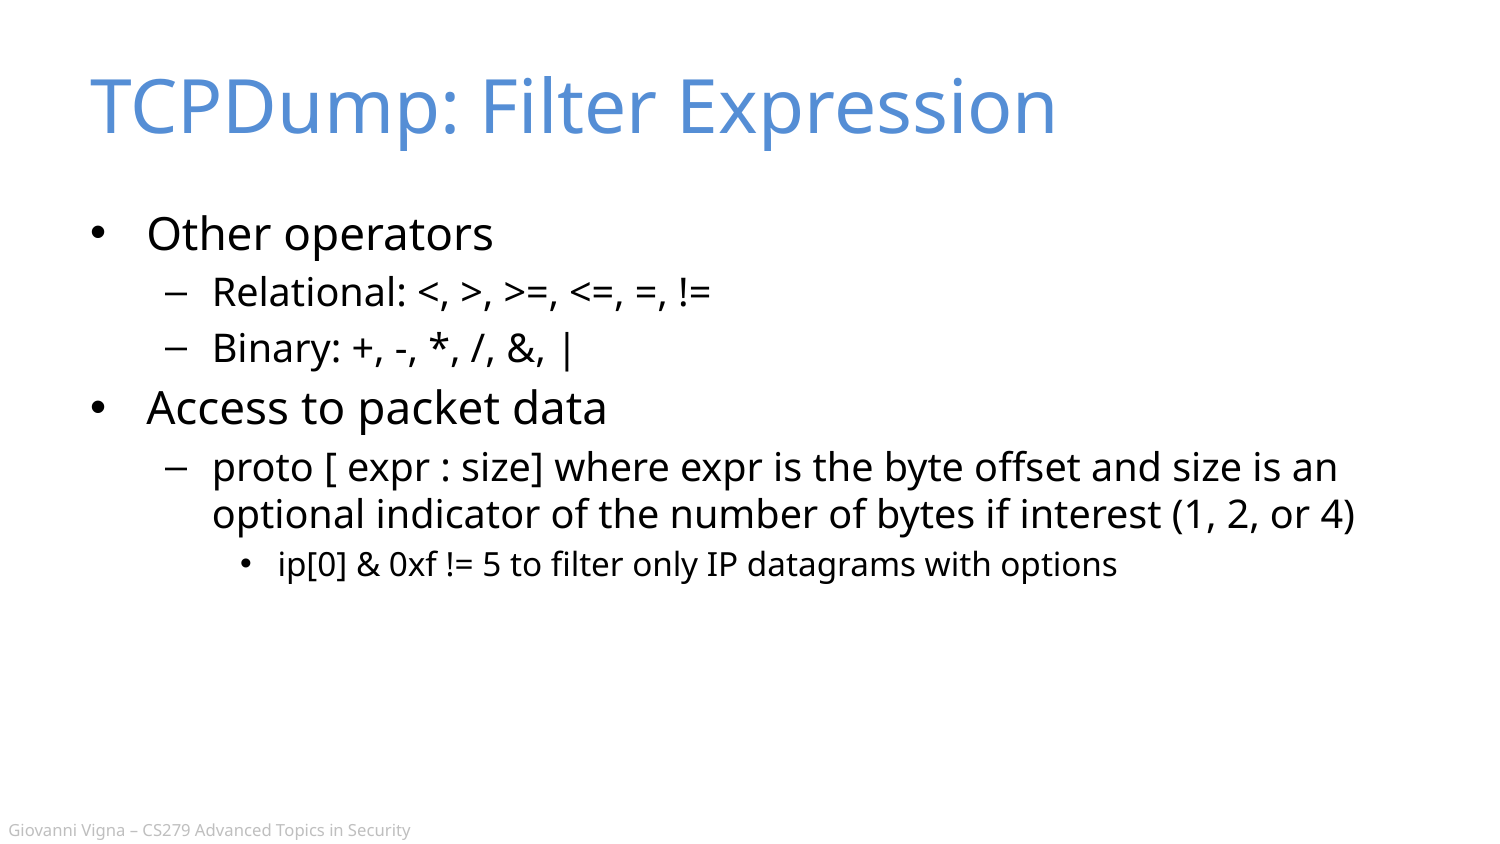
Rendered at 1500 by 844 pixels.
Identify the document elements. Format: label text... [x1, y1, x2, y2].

title TCPDump: Filter Expression [75, 33, 1425, 175]
list Other operators Relational: <, >, >=, <=, =, != Binary: +, -, *, /, &, | Access to packet data proto [ expr : size] where expr is the byte offset and size is an optional indicator of the number of bytes if interest (1, 2, or 4) ip[0] & 0xf != 5 to filter only IP datagrams with options [75, 196, 1425, 813]
